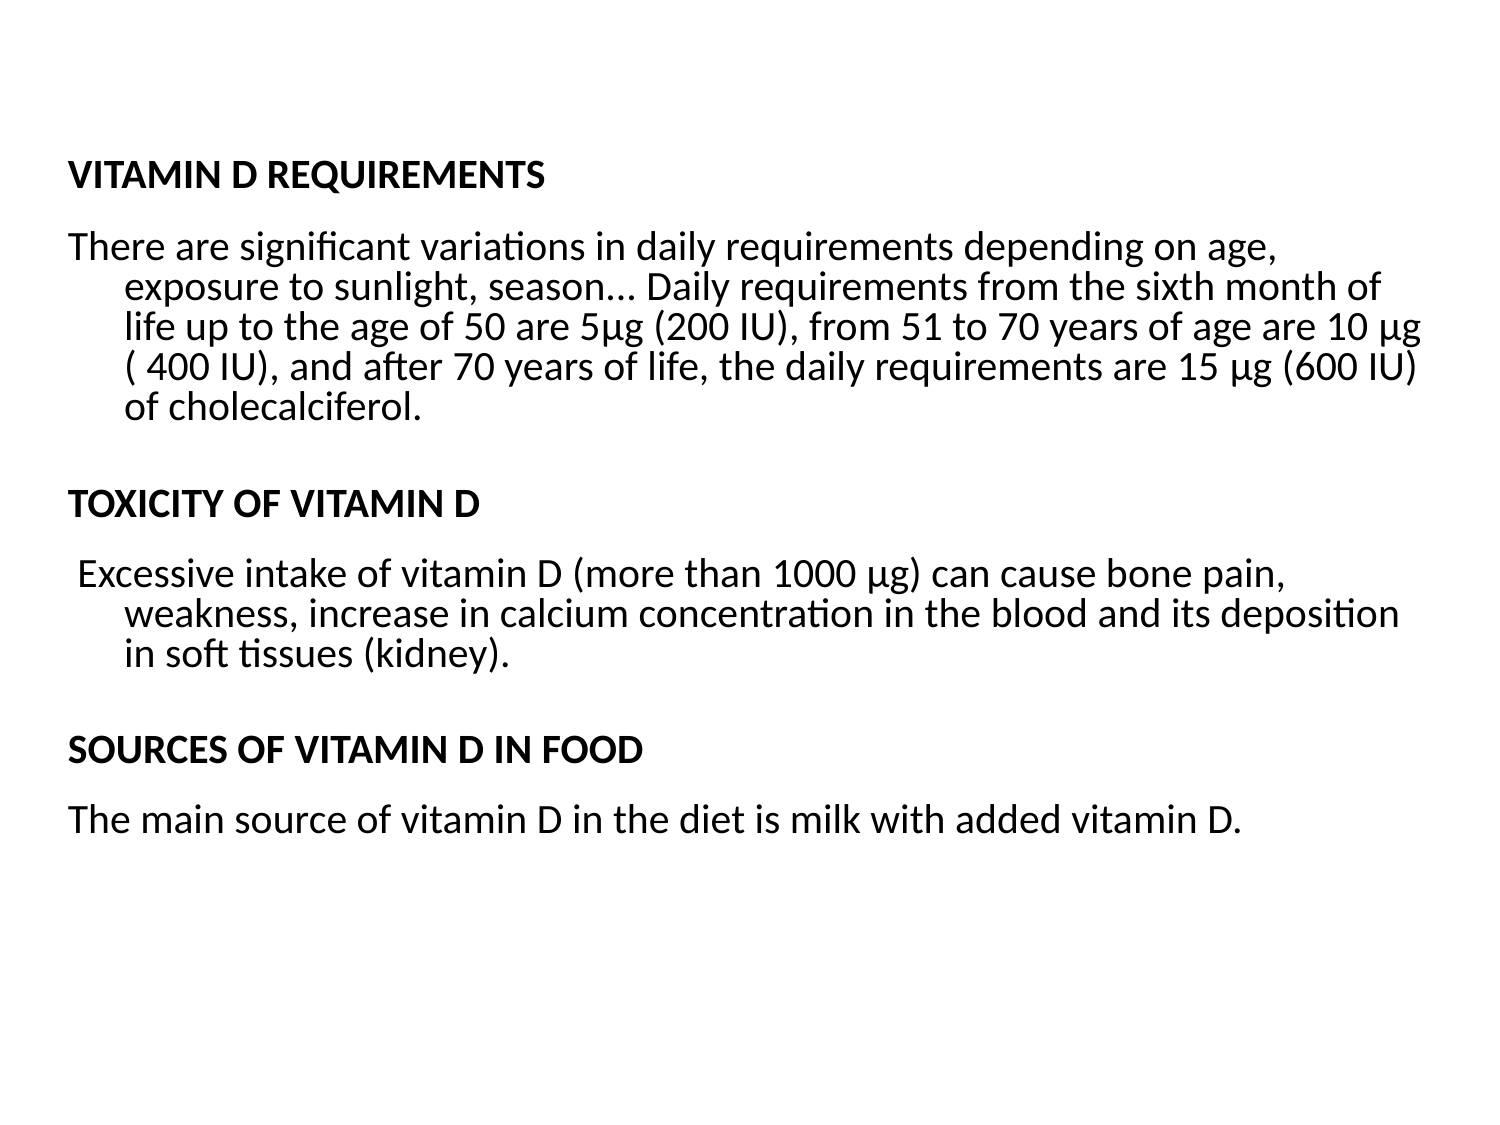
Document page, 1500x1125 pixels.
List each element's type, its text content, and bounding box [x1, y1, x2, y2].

text_box VITAMIN D REQUIREMENTS There are significant variations in daily requirements depending on age, exposure to sunlight, season... Daily requirements from the sixth month of life up to the age of 50 are 5μg (200 IU), from 51 to 70 years of age are 10 μg ( 400 IU), and after 70 years of life, the daily requirements are 15 μg (600 IU) of cholecalciferol. TOXICITY OF VITAMIN D Excessive intake of vitamin D (more than 1000 μg) can cause bone pain, weakness, increase in calcium concentration in the blood and its deposition in soft tissues (kidney). SOURCES OF VITAMIN D IN FOOD The main source of vitamin D in the diet is milk with added vitamin D. [53, 148, 1441, 917]
